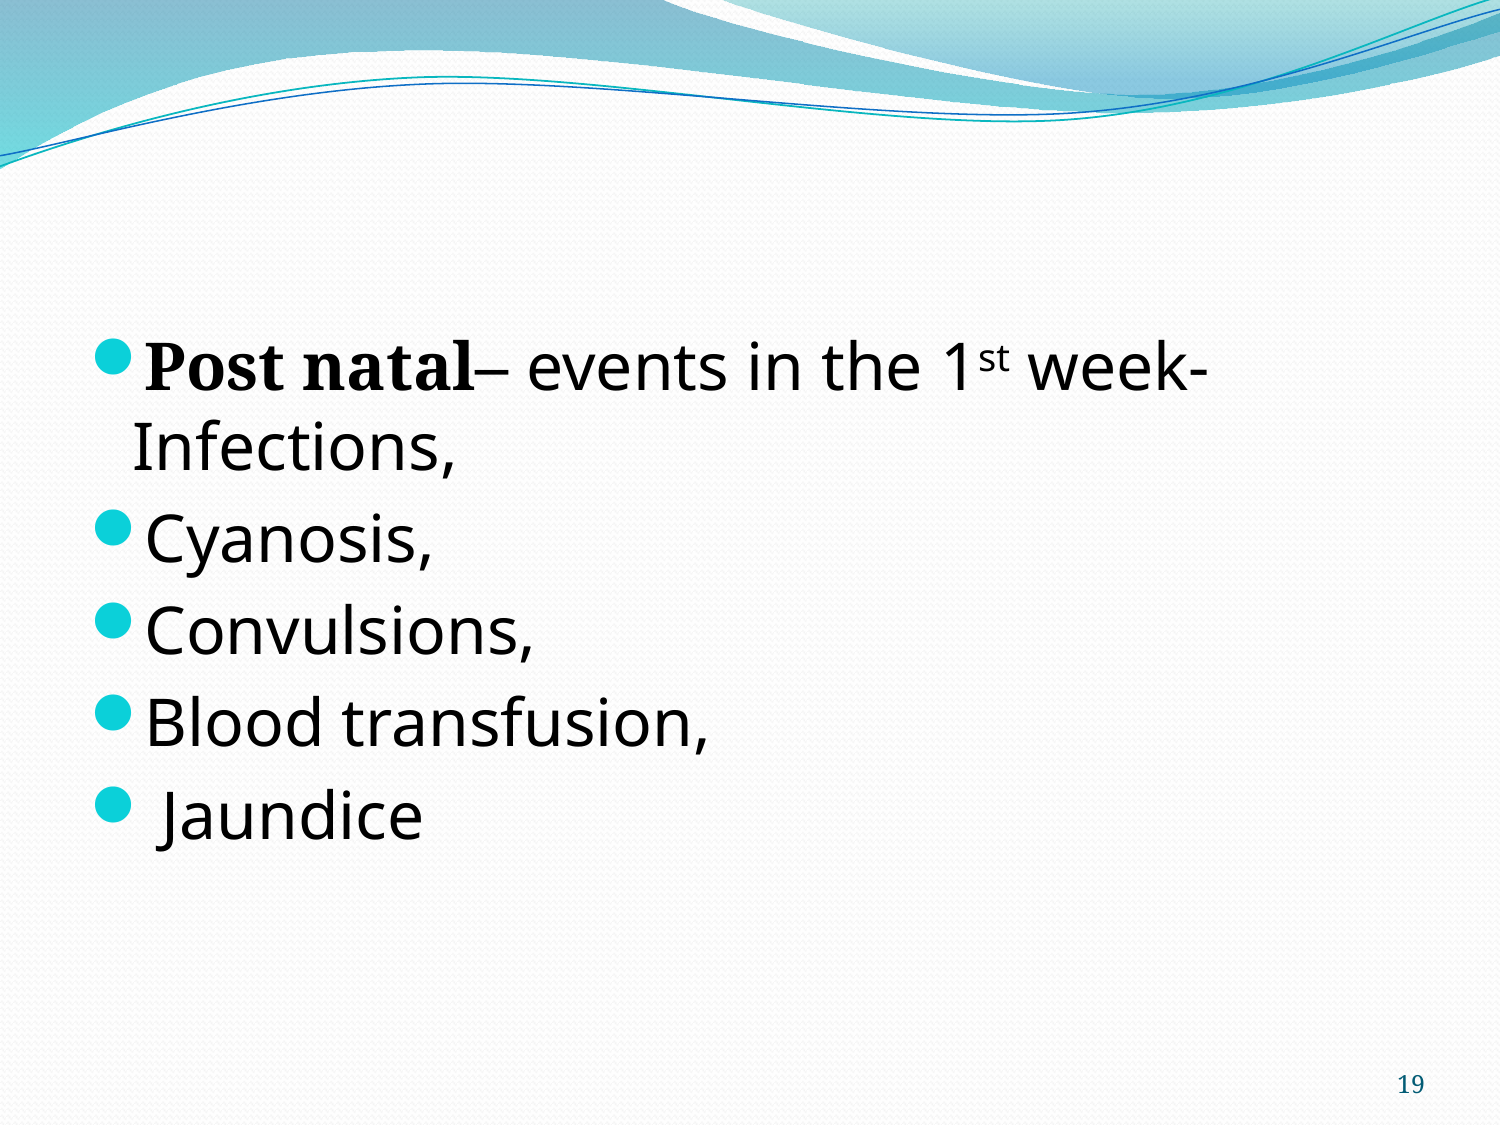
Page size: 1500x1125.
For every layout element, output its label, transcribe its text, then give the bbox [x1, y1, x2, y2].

list Post natal– events in the 1st week- Infections, Cyanosis, Convulsions, Blood transfusion, Jaundice [75, 317, 1425, 1038]
slide_number 19 [1299, 1042, 1425, 1103]
